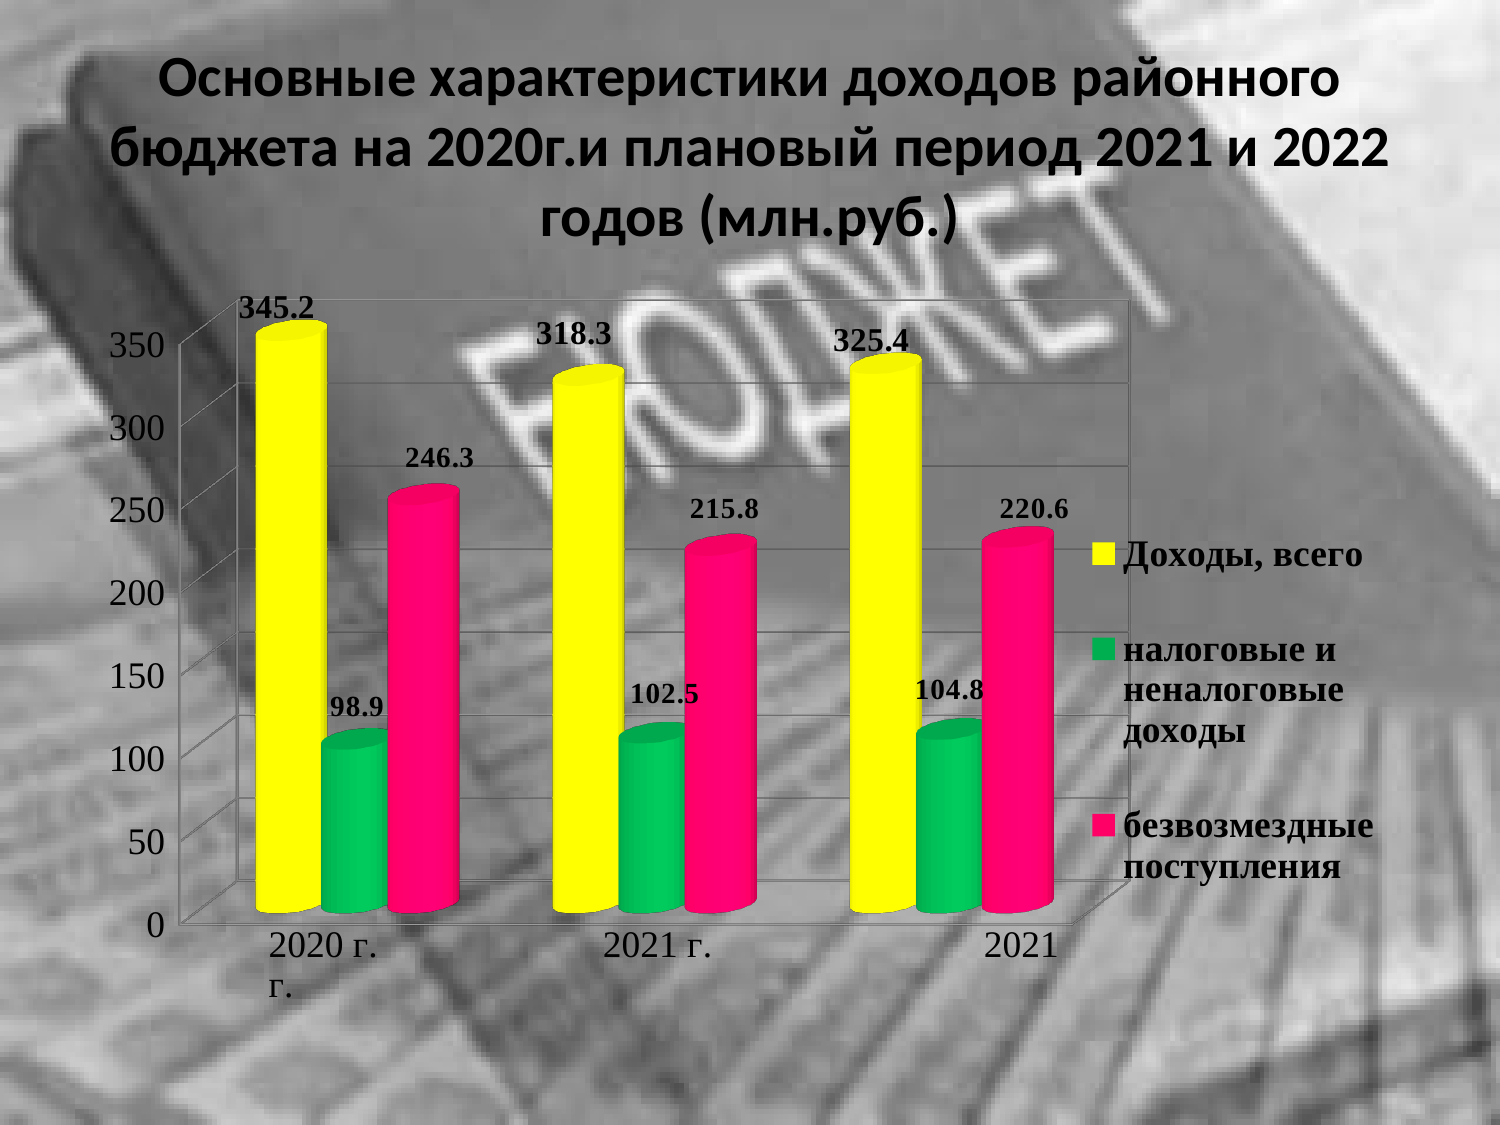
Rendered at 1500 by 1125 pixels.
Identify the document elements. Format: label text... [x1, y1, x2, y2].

chart [74, 262, 1471, 1006]
text_box [0, 0, 1500, 1125]
title Основные характеристики доходов районного бюджета на 2020г.и плановый период 2021 и 2022 годов (млн.руб.) [29, 42, 1471, 244]
